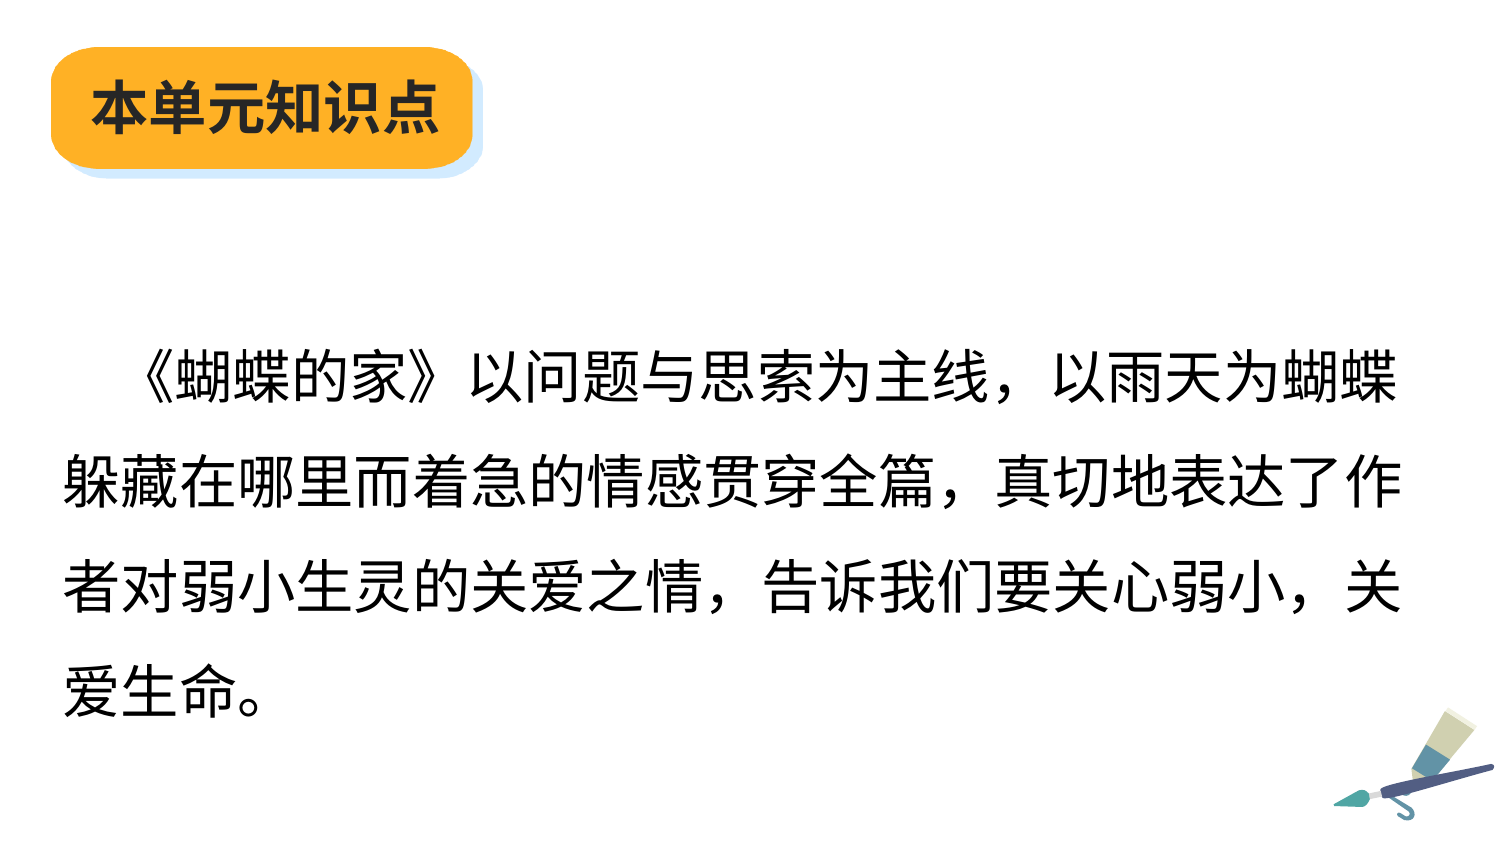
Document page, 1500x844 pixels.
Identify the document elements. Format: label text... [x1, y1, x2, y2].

picture [51, 47, 483, 179]
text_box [1358, 708, 1481, 844]
text_box 《蝴蝶的家》以问题与思索为主线，以雨天为蝴蝶躲藏在哪里而着急的情感贯穿全篇，真切地表达了作者对弱小生灵的关爱之情，告诉我们要关心弱小，关爱生命。 [51, 299, 1468, 731]
